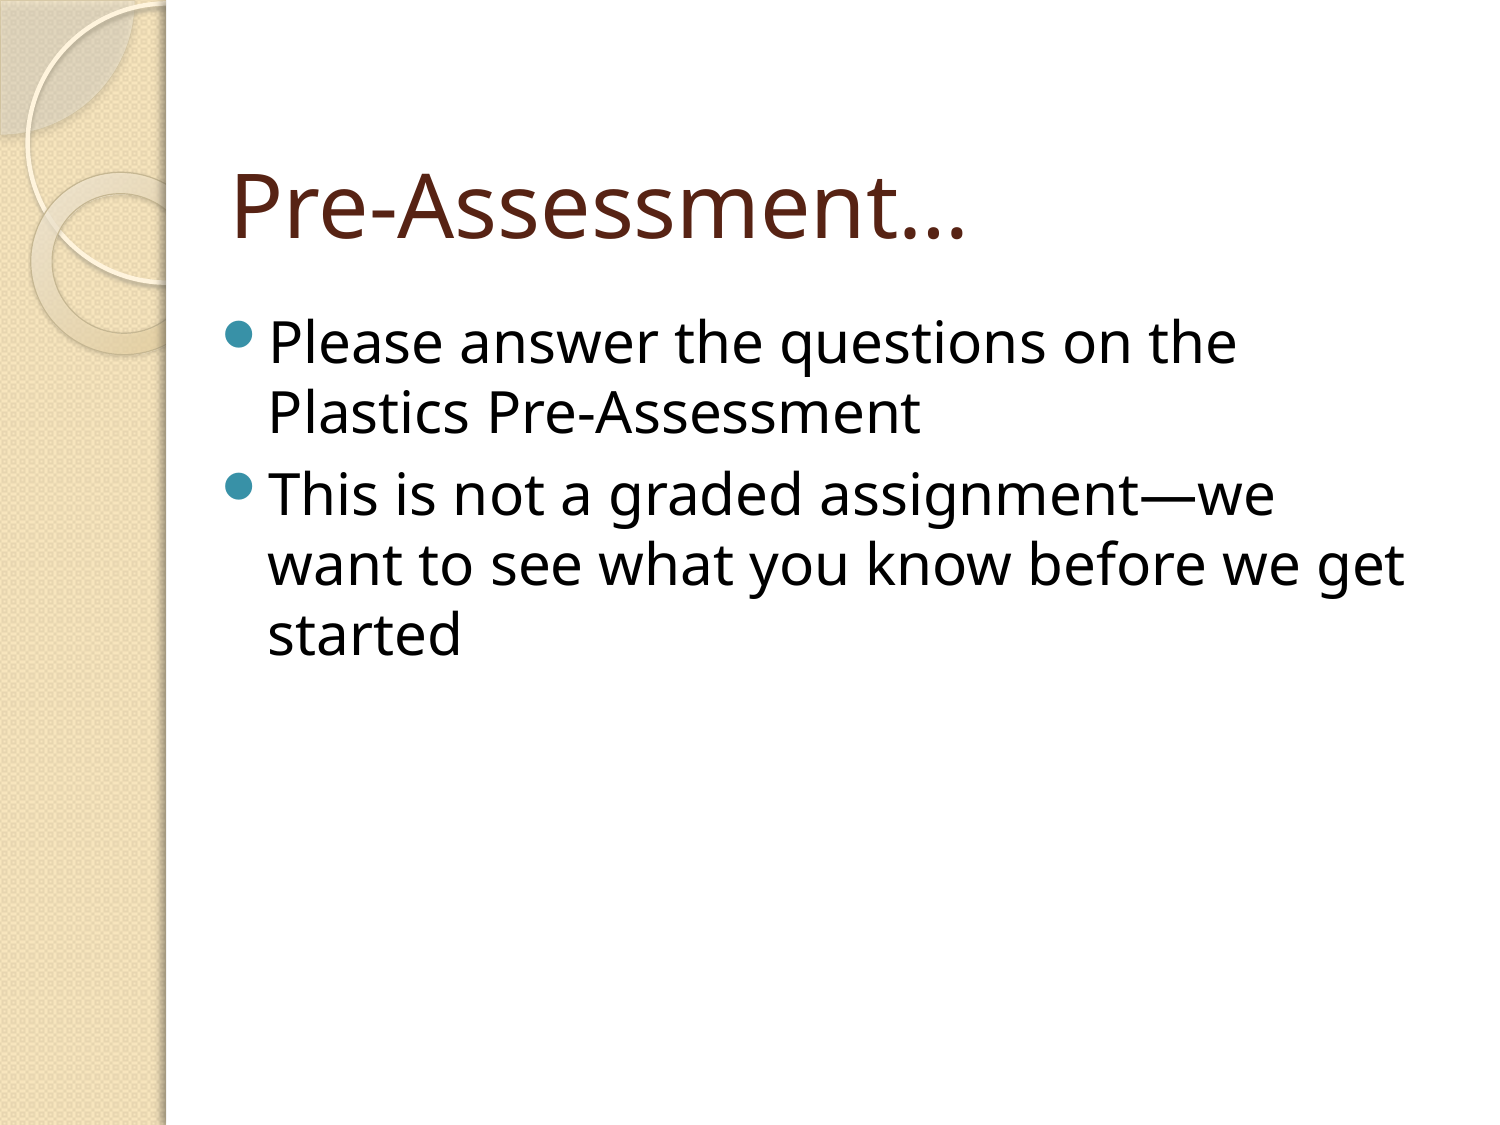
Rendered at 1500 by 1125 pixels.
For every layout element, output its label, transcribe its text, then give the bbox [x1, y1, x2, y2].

list Please answer the questions on the Plastics Pre-Assessment This is not a graded assignment—we want to see what you know before we get started [193, 298, 1424, 987]
title Pre-Assessment… [214, 108, 1445, 296]
